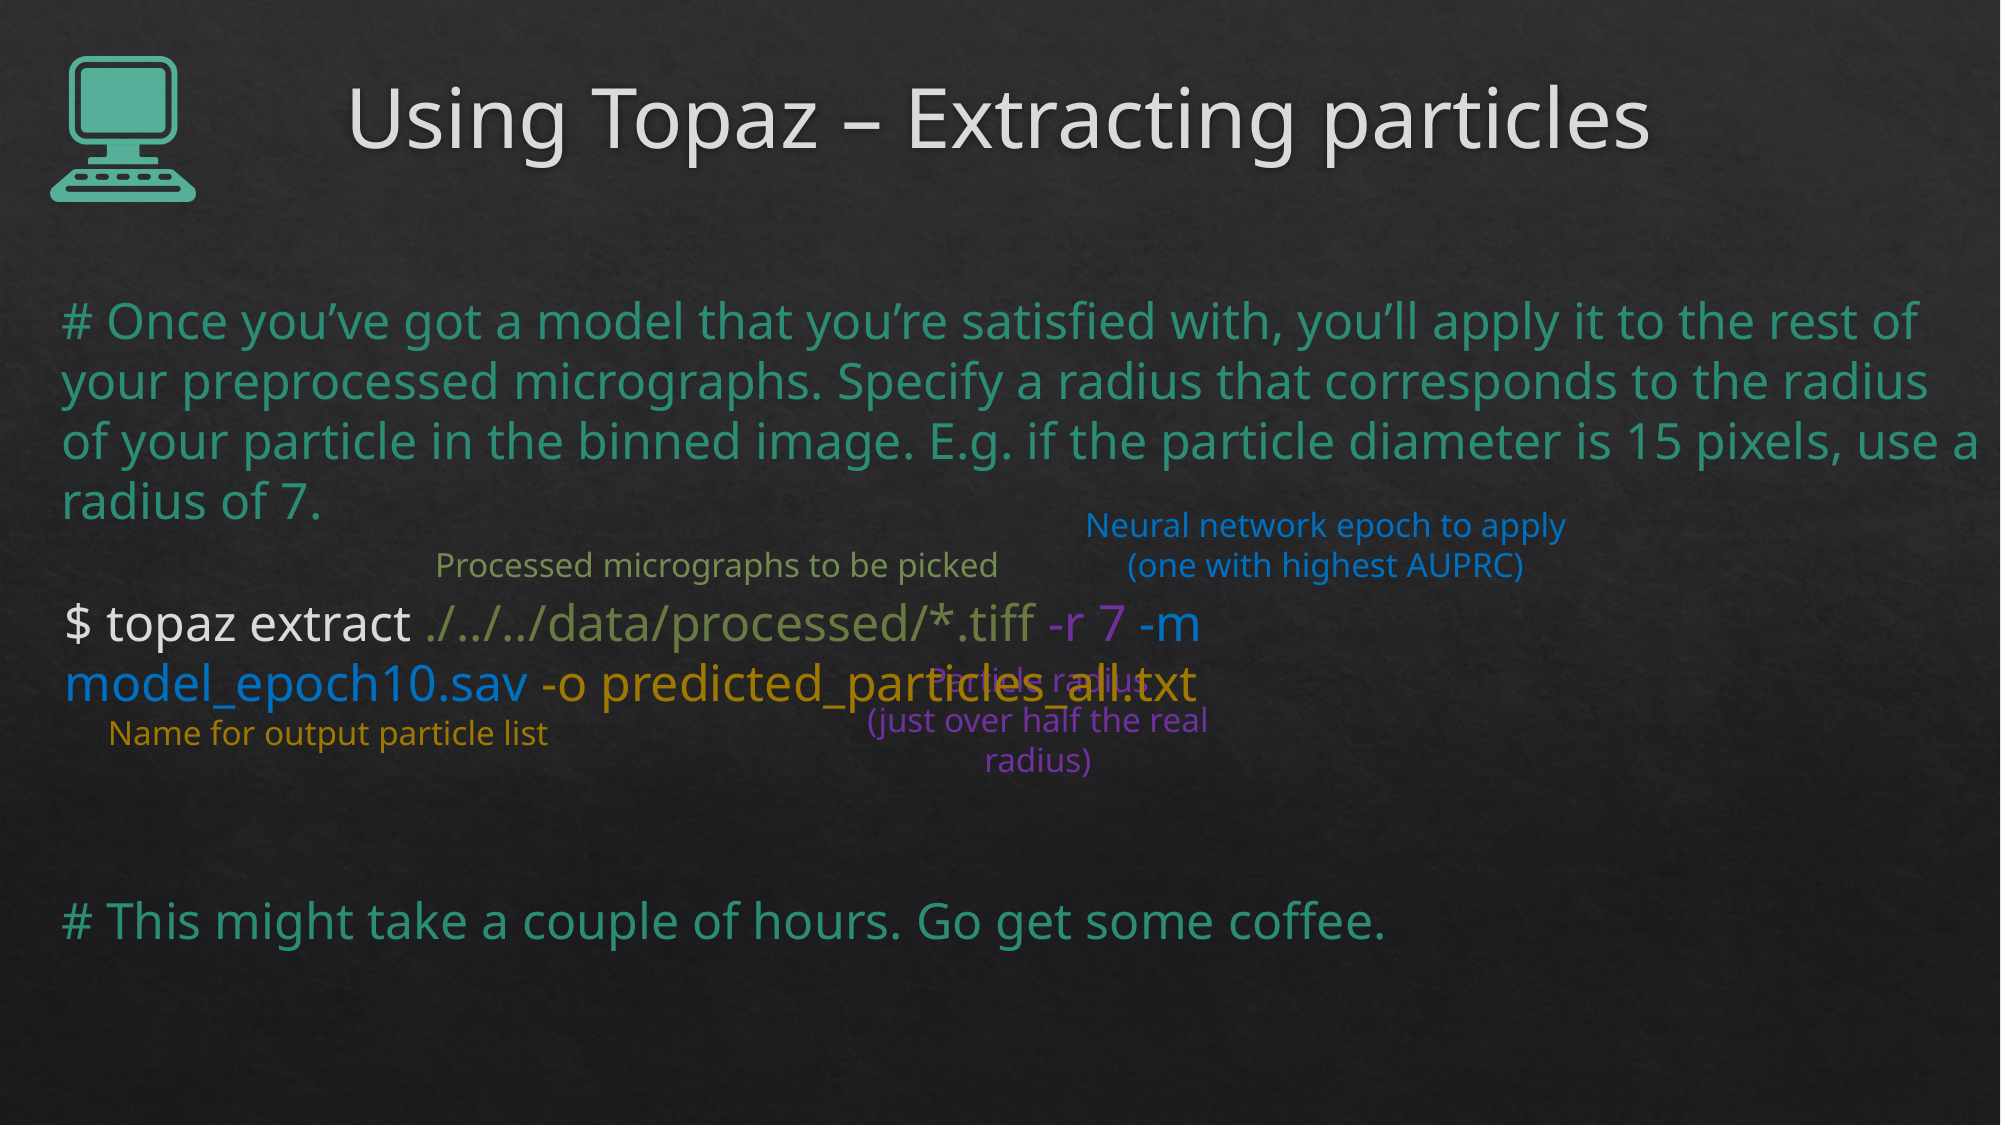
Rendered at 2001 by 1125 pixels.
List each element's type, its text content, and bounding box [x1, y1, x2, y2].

text_box Processed micrographs to be picked [420, 537, 1015, 583]
text_box $ topaz extract ./../../data/processed/*.tiff -r 7 -m model_epoch10.sav -o predicted_particles_all.txt [49, 583, 1602, 719]
text_box Neural network epoch to apply (one with highest AUPRC) [1057, 496, 1595, 583]
text_box Particle radius (just over half the real radius) [795, 719, 1281, 787]
text_box # Once you’ve got a model that you’re satisfied with, you’ll apply it to the rest of your preprocessed micrographs. Specify a radius that corresponds to the radius of your particle in the binned image. E.g. if the particle diameter is 15 pixels, use a radius of 7. # This might take a couple of hours. Go get some coffee. [46, 282, 2000, 957]
title Using Topaz – Extracting particles [149, 35, 1849, 195]
text_box Name for output particle list [93, 719, 564, 760]
picture [49, 56, 196, 202]
